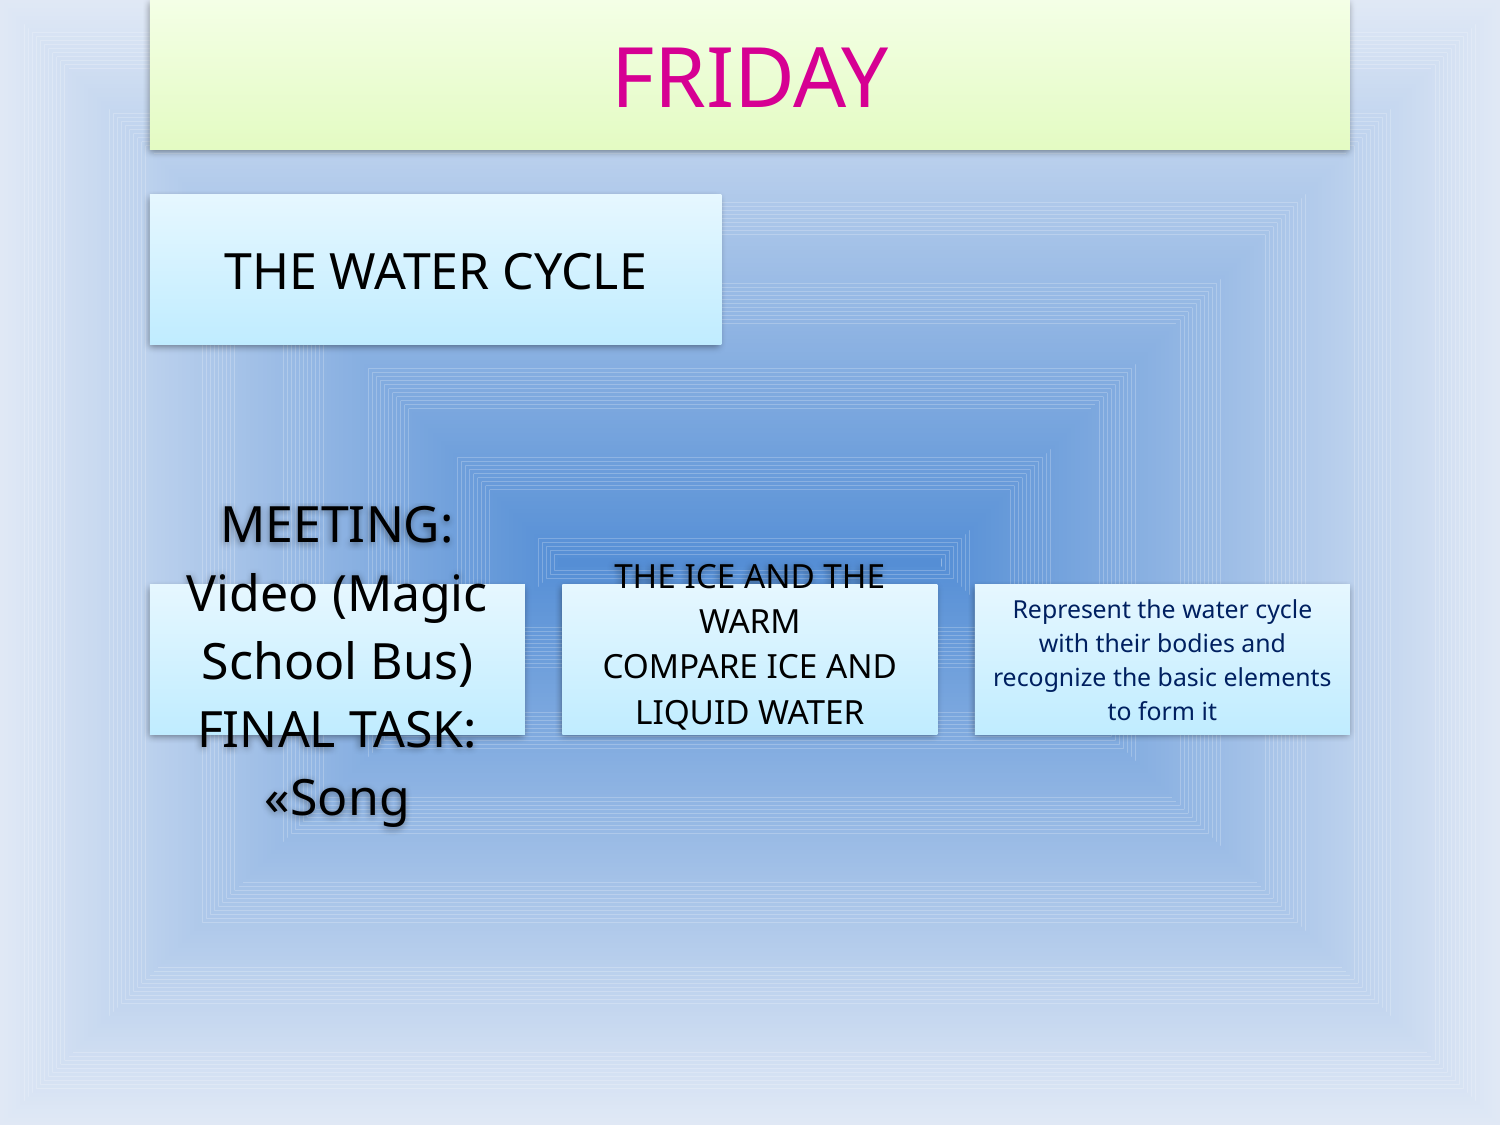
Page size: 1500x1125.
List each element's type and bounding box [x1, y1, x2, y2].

list [0, 0, 1500, 1125]
